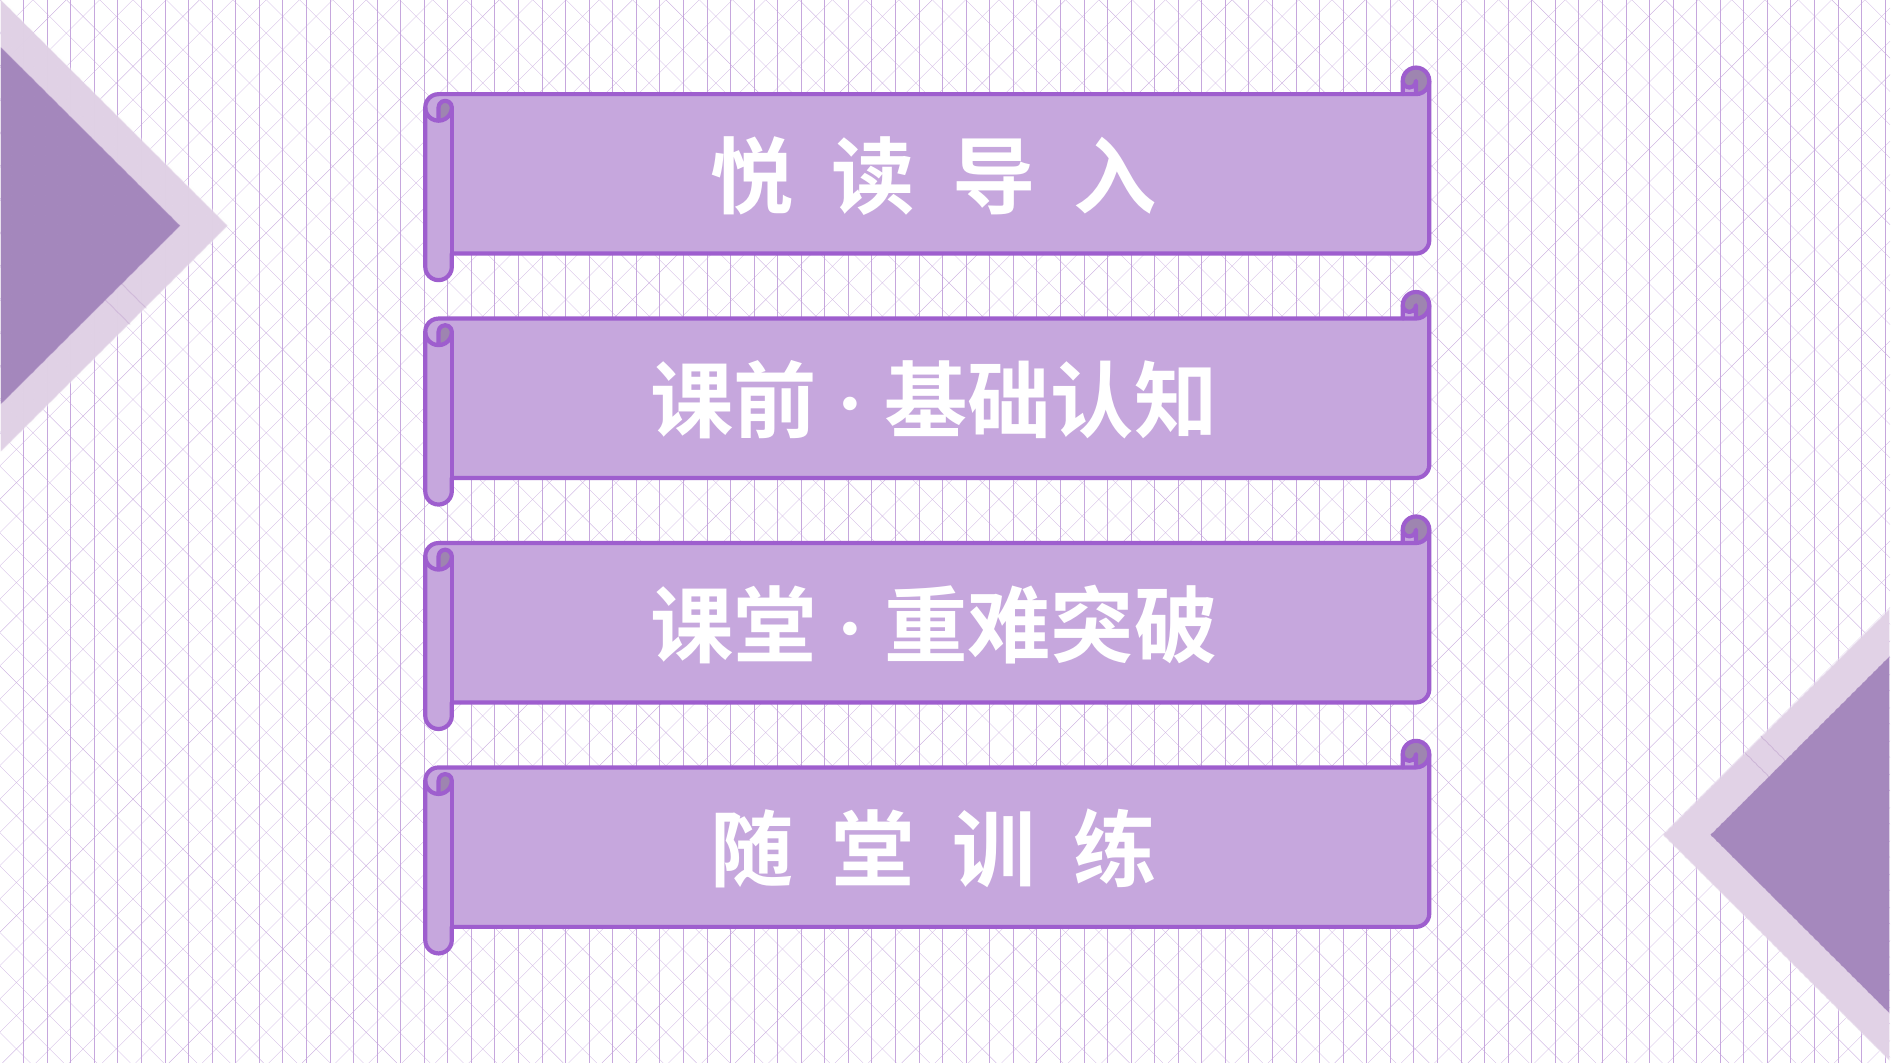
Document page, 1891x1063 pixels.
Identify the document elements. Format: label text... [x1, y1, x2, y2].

picture [1660, 608, 1890, 1062]
text_box 悦 读 导 入 [423, 65, 1432, 283]
picture [1, 0, 230, 451]
text_box 课堂·重难突破 [423, 514, 1432, 732]
text_box 课前·基础认知 [423, 289, 1432, 507]
text_box 随 堂 训 练 [423, 738, 1432, 956]
